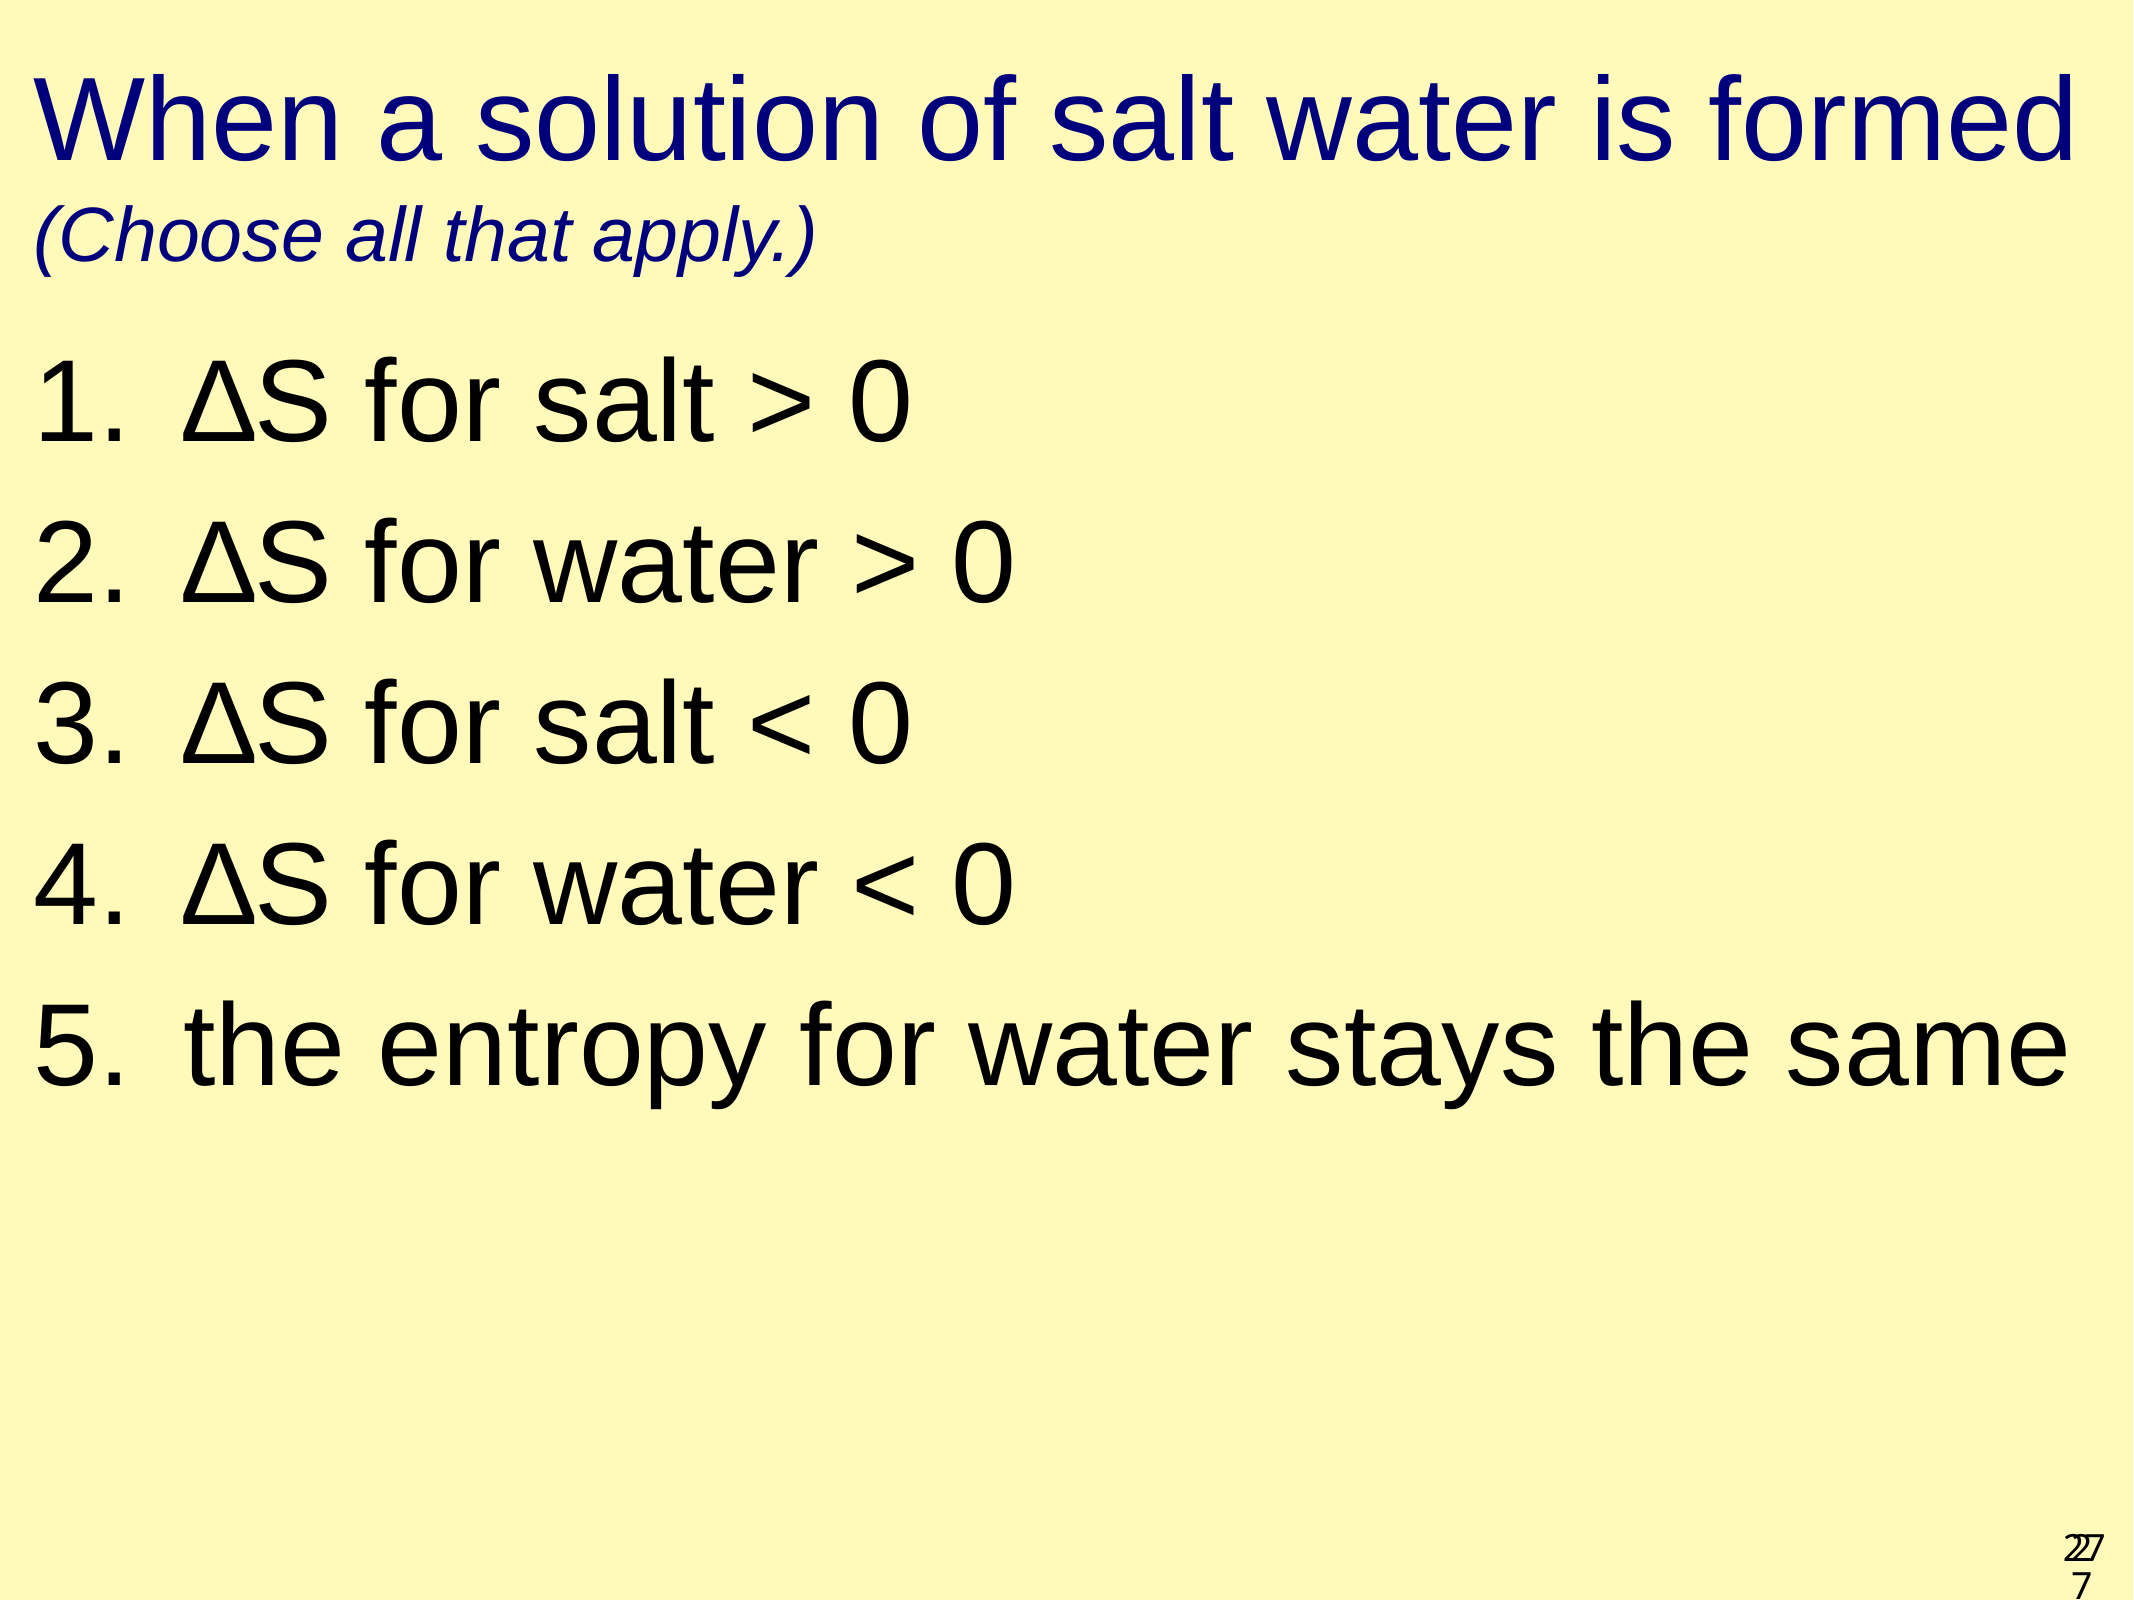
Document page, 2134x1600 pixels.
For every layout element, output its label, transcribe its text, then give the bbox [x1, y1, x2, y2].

text_box 27 [2056, 1516, 2113, 1578]
list ∆S for salt > 0 ∆S for water > 0 ∆S for salt < 0 ∆S for water < 0 the entropy for water stays the same [32, 324, 2116, 1578]
title When a solution of salt water is formed (Choose all that apply.) [32, 41, 2116, 303]
